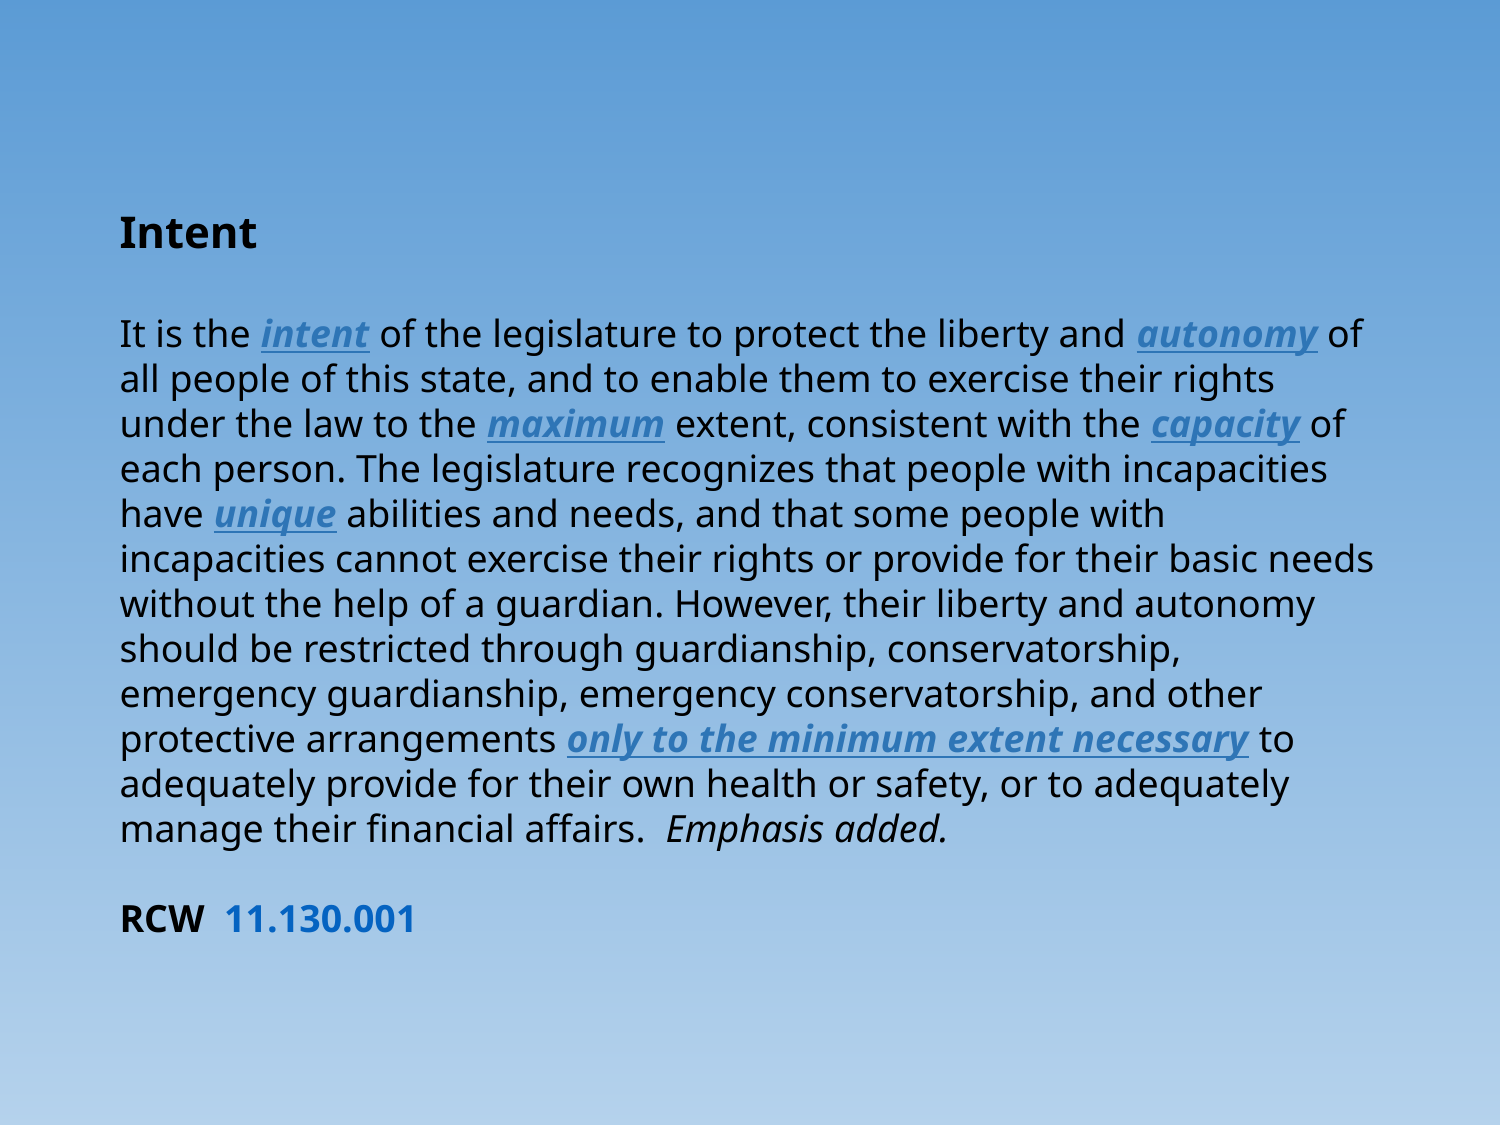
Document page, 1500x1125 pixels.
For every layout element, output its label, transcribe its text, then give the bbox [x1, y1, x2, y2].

text_box Intent It is the intent of the legislature to protect the liberty and autonomy of all people of this state, and to enable them to exercise their rights under the law to the maximum extent, consistent with the capacity of each person. The legislature recognizes that people with incapacities have unique abilities and needs, and that some people with incapacities cannot exercise their rights or provide for their basic needs without the help of a guardian. However, their liberty and autonomy should be restricted through guardianship, conservatorship, emergency guardianship, emergency conservatorship, and other protective arrangements only to the minimum extent necessary to adequately provide for their own health or safety, or to adequately manage their financial affairs. Emphasis added. RCW 11.130.001 [104, 197, 1398, 954]
